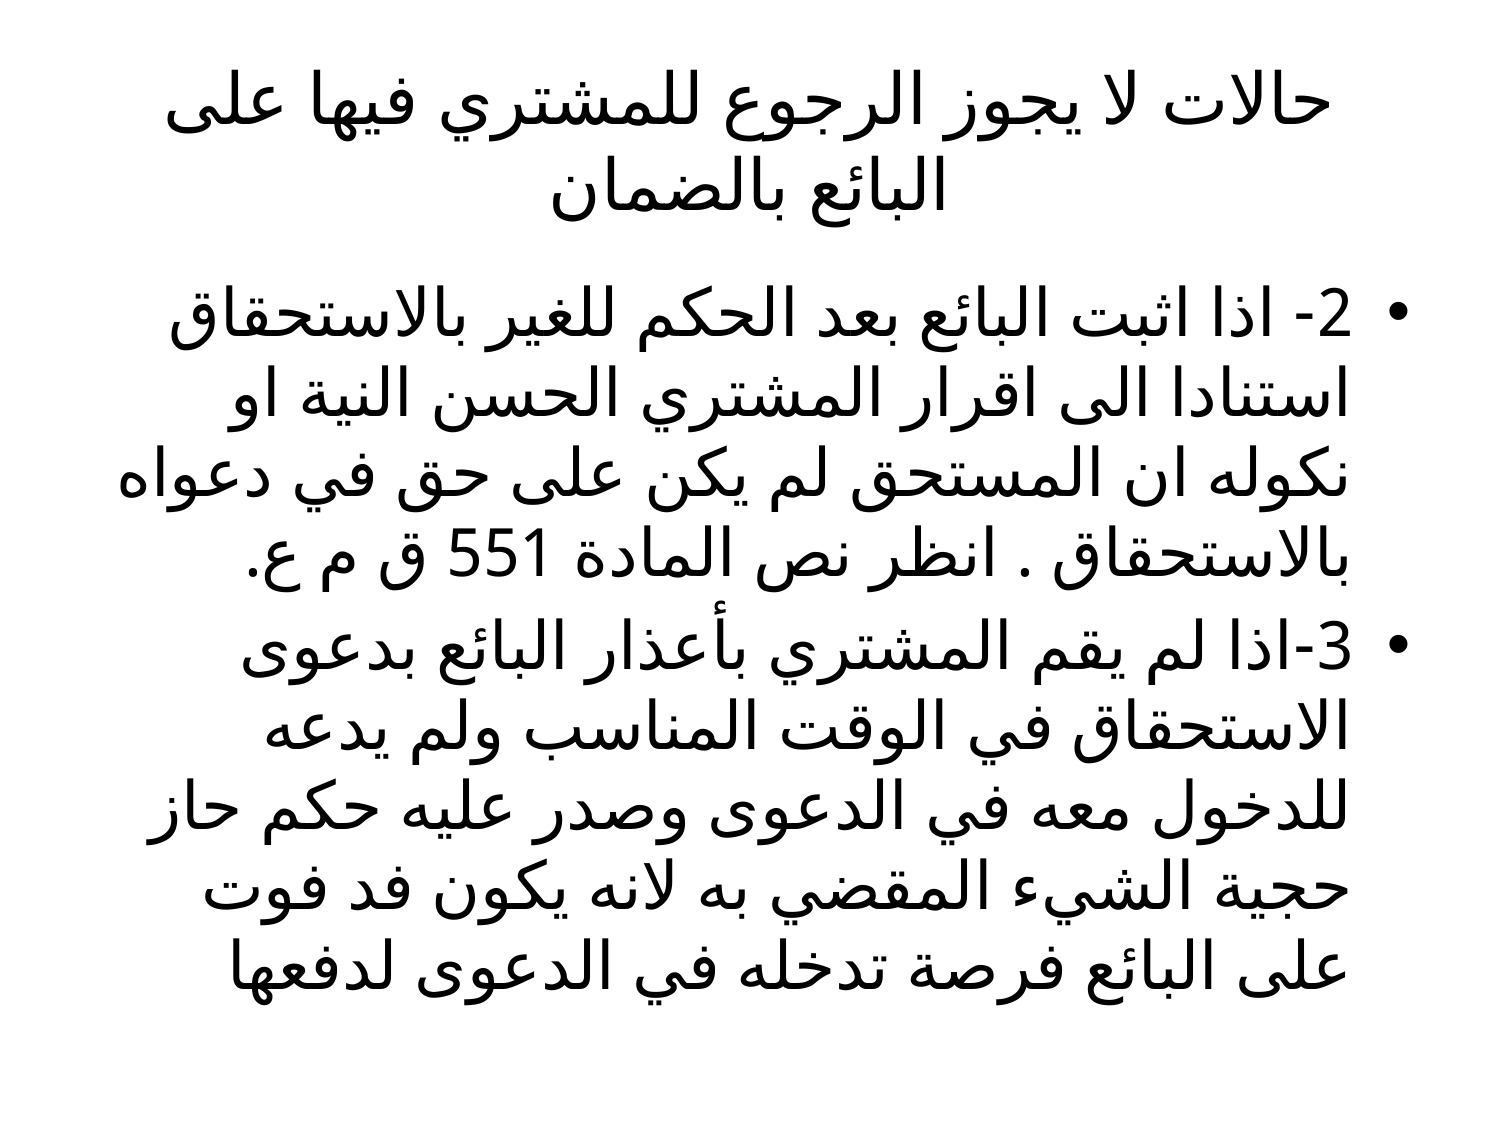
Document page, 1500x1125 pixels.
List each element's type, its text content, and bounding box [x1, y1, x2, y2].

list 2- اذا اثبت البائع بعد الحكم للغير بالاستحقاق استنادا الى اقرار المشتري الحسن النية او نكوله ان المستحق لم يكن على حق في دعواه بالاستحقاق . انظر نص المادة 551 ق م ع. 3-اذا لم يقم المشتري بأعذار البائع بدعوى الاستحقاق في الوقت المناسب ولم يدعه للدخول معه في الدعوى وصدر عليه حكم حاز حجية الشيء المقضي به لانه يكون فد فوت على البائع فرصة تدخله في الدعوى لدفعها [75, 262, 1425, 1005]
title حالات لا يجوز الرجوع للمشتري فيها على البائع بالضمان [75, 45, 1425, 233]
